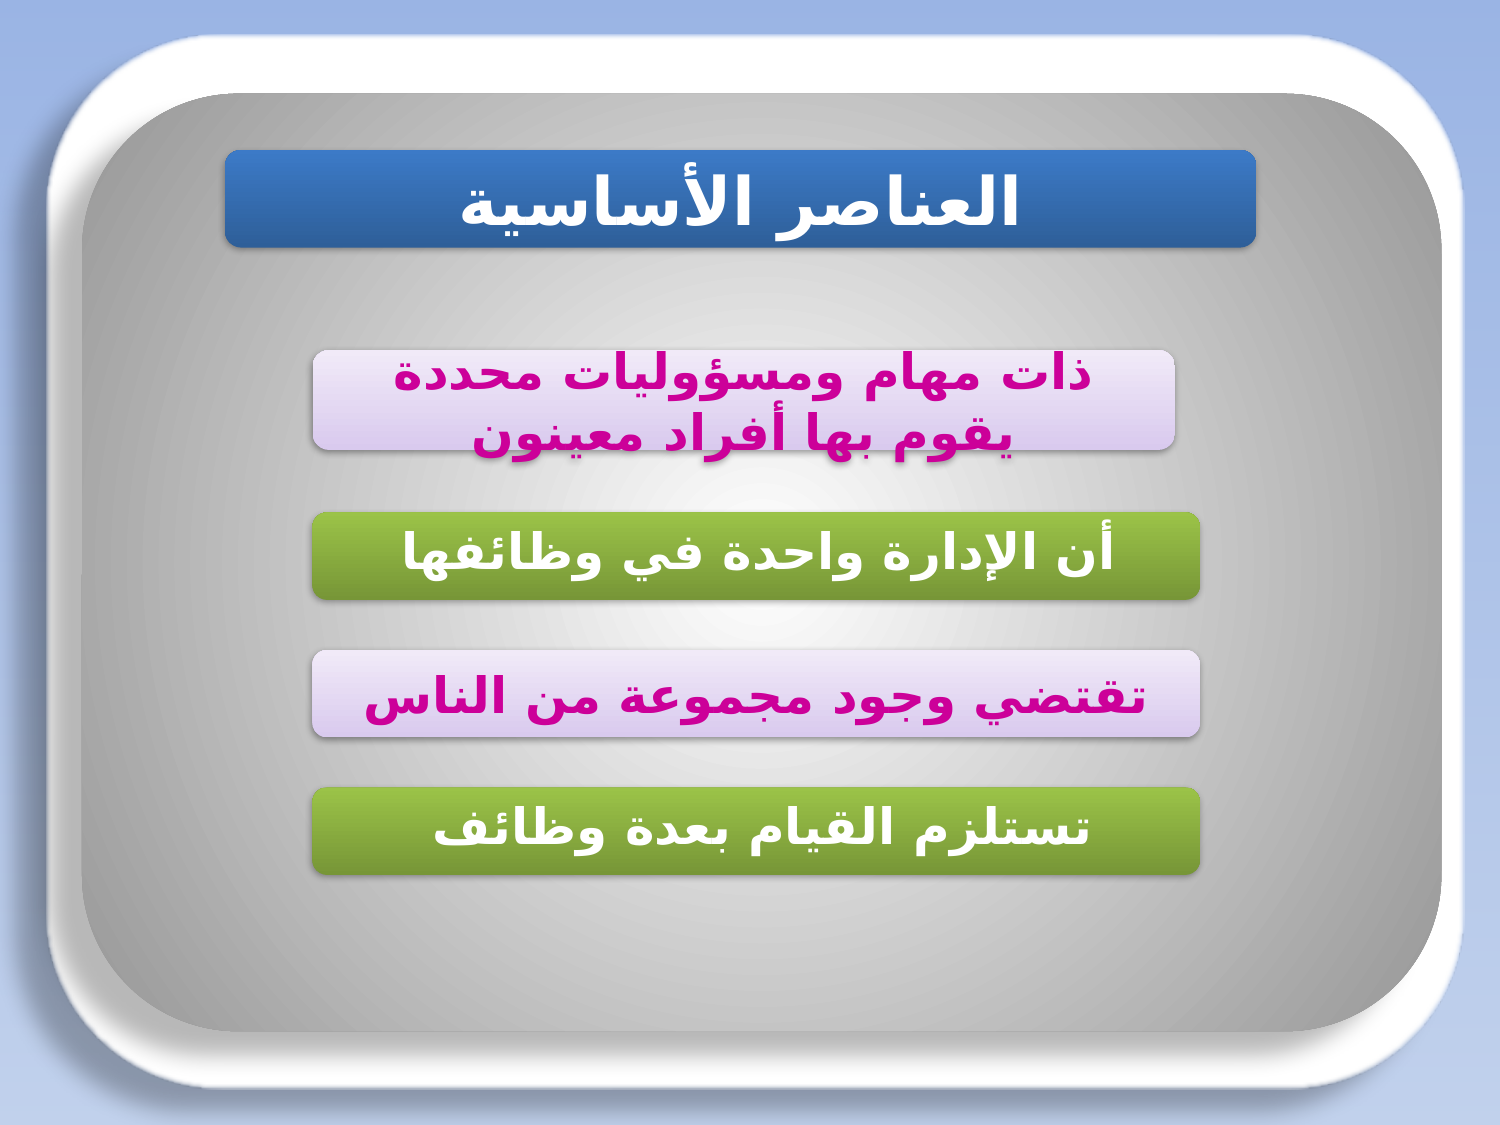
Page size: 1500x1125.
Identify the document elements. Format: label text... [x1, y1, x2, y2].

text_box [0, 0, 1500, 1125]
text_box [49, 34, 1468, 1089]
footer اعداد / أ. غادة الرشيد [512, 1042, 988, 1103]
text_box [79, 91, 1444, 1034]
text_box ذات مهام ومسؤوليات محددة يقوم بها أفراد معينون [311, 349, 1176, 451]
text_box تقتضي وجود مجموعة من الناس [311, 649, 1201, 739]
text_box العناصر الأساسية [224, 149, 1257, 248]
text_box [237, 512, 1263, 601]
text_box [312, 787, 1201, 876]
